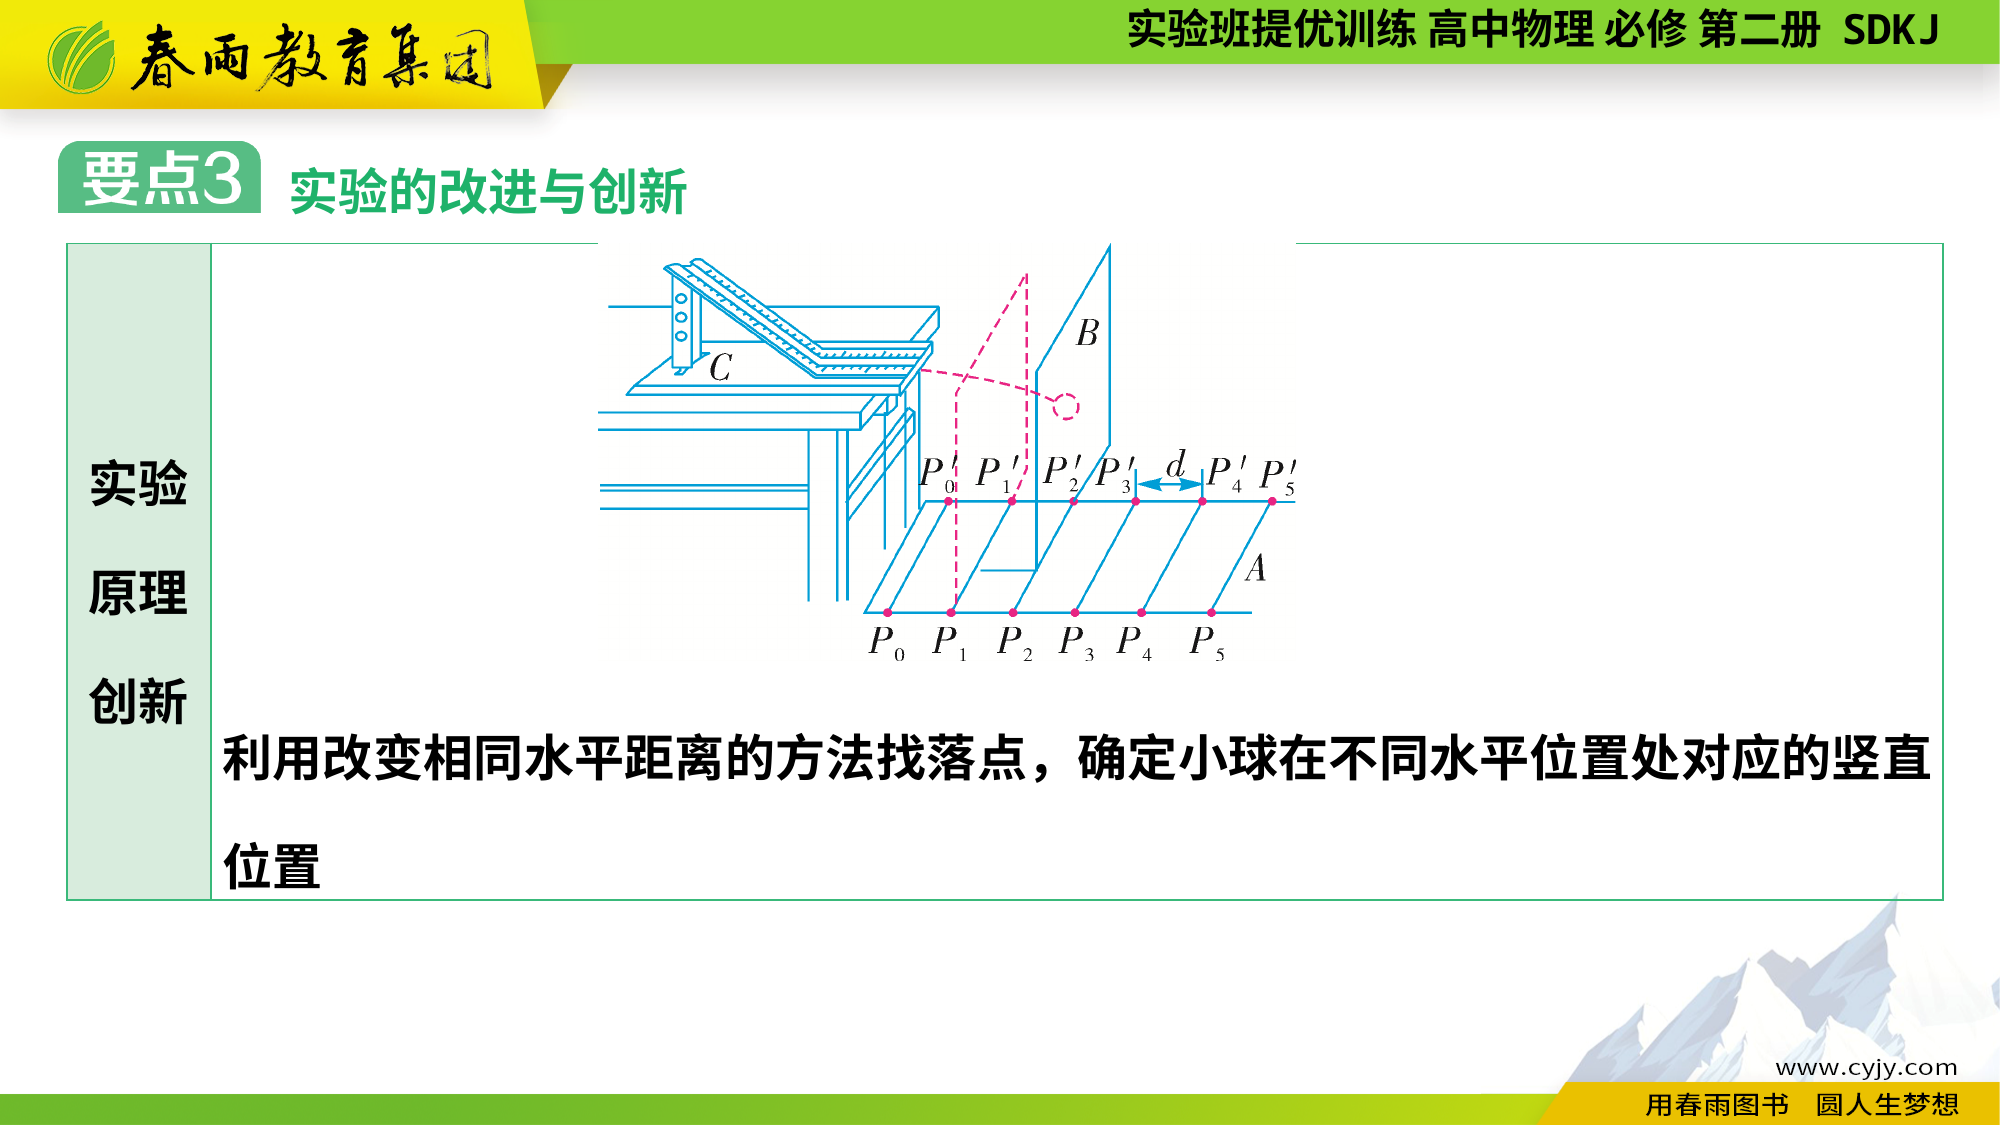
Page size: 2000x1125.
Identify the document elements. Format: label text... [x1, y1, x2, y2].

table_header 利用改变相同水平距离的方法找落点，确定小球在不同水平位置处对应的竖直位置 [212, 244, 1942, 899]
table_header 实验 原理 创新 [68, 244, 210, 899]
picture [0, 0, 2000, 1125]
list 实验的改进与创新 [59, 122, 1944, 309]
